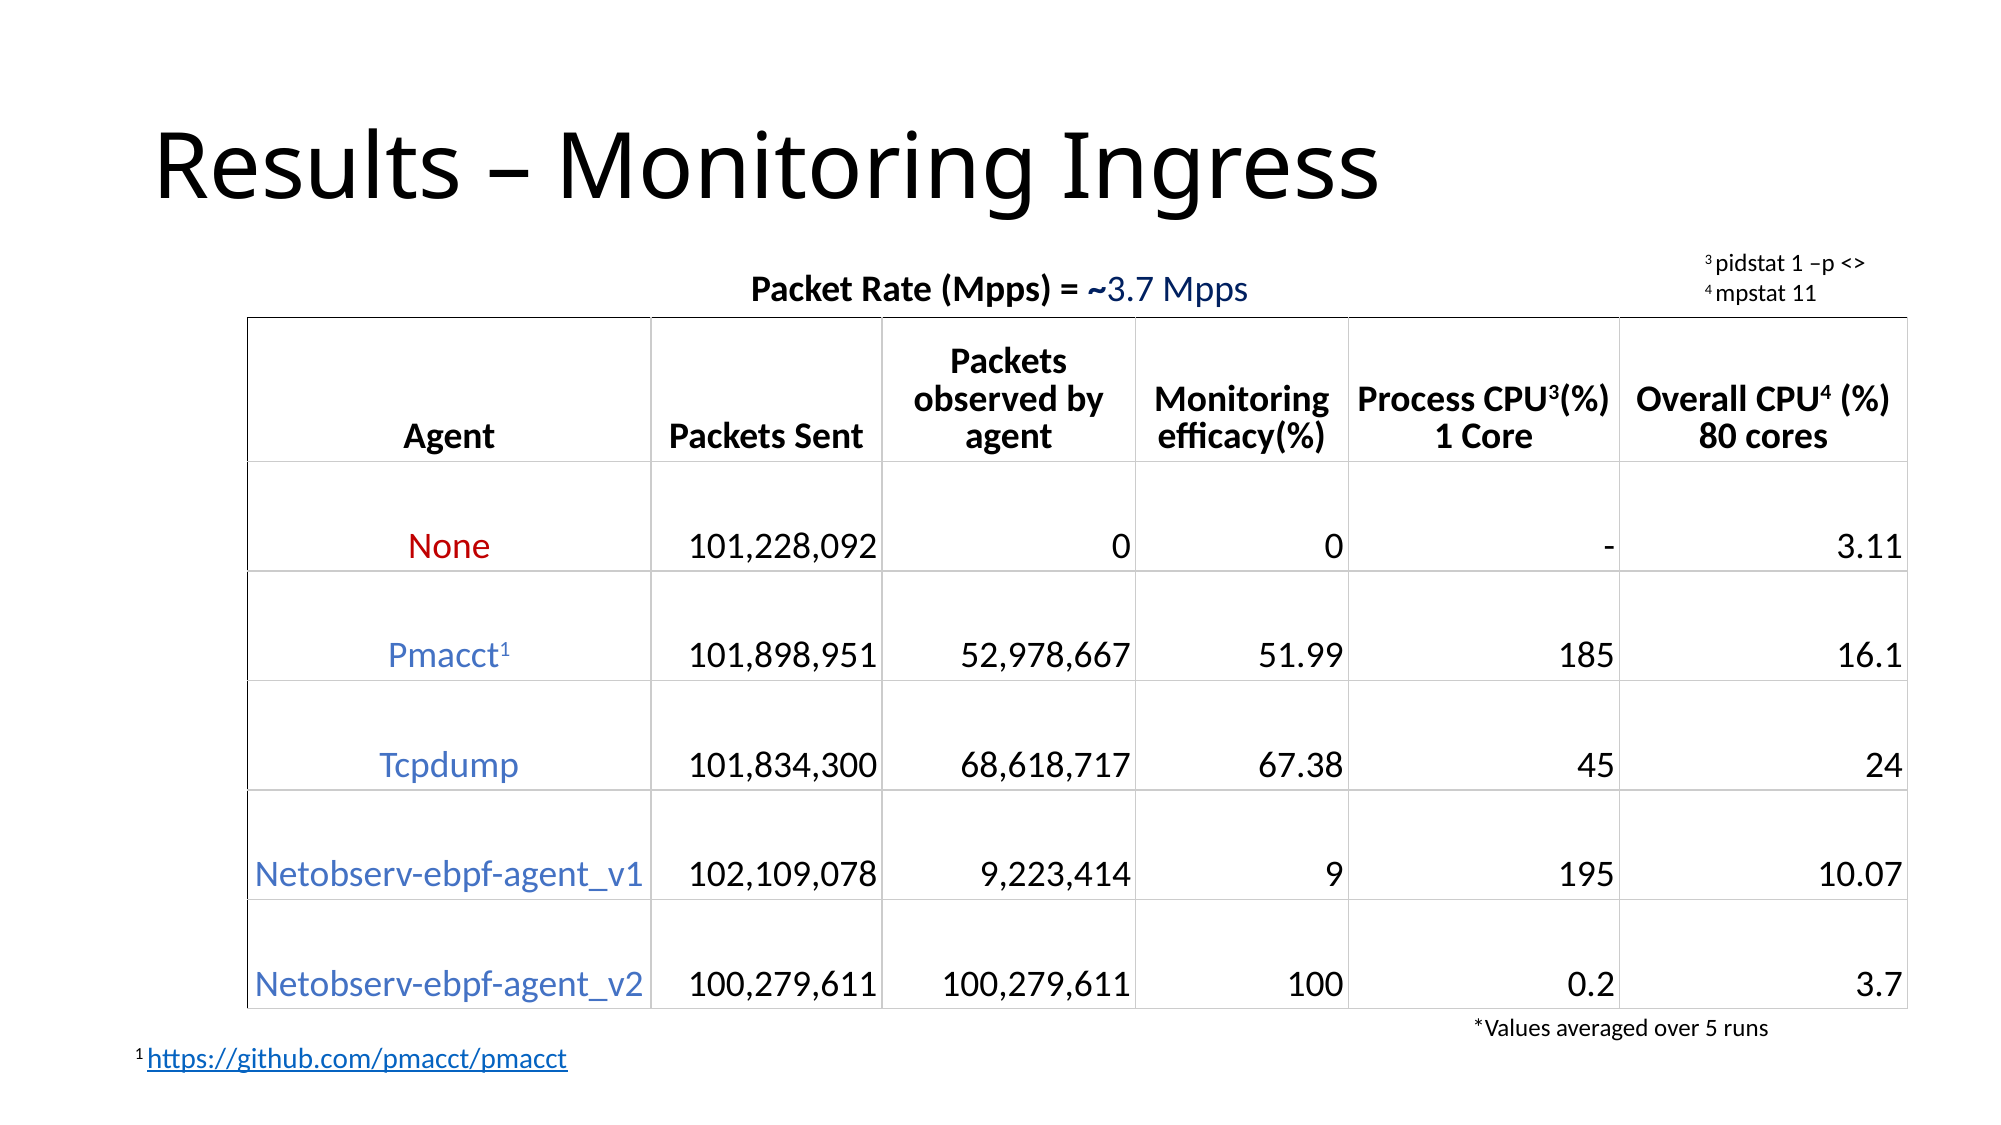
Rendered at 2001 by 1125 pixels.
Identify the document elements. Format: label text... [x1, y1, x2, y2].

table_cell 9,223,414 [883, 791, 1135, 899]
table_cell 68,618,717 [883, 681, 1135, 789]
table_cell Tcpdump [248, 681, 650, 789]
table_cell 51.99 [1136, 572, 1348, 680]
table_cell 101,834,300 [652, 681, 881, 789]
text_box 1 https://github.com/pmacct/pmacct [120, 1031, 583, 1117]
table_header Packets Sent [652, 318, 881, 461]
table_cell 100,279,611 [652, 900, 881, 1008]
table_cell 9 [1136, 791, 1348, 899]
text_box *Values averaged over 5 runs [1457, 1004, 1785, 1050]
table_cell 101,228,092 [652, 462, 881, 570]
table_header Monitoring efficacy(%) [1136, 318, 1348, 461]
text_box Packet Rate (Mpps) = ~3.7 Mpps [736, 257, 1264, 317]
table_cell 3.7 [1620, 900, 1907, 1008]
table_cell 102,109,078 [652, 791, 881, 899]
table_cell - [1349, 462, 1619, 570]
text_box 3 pidstat 1 –p <> 4 mpstat 11 [1690, 239, 1881, 354]
table_cell 45 [1349, 681, 1619, 789]
table_header Agent [248, 318, 650, 461]
table_cell 185 [1349, 572, 1619, 680]
table_cell None [248, 462, 650, 570]
table_cell 3.11 [1620, 462, 1907, 570]
table_cell 0 [1136, 462, 1348, 570]
table_cell 0 [883, 462, 1135, 570]
table_cell 67.38 [1136, 681, 1348, 789]
table_header Packets observed by agent [883, 318, 1135, 461]
table_cell 195 [1349, 791, 1619, 899]
table_header Process CPU3(%) 1 Core [1349, 318, 1619, 461]
table_cell 24 [1620, 681, 1907, 789]
table_cell 100,279,611 [883, 900, 1135, 1008]
title Results – Monitoring Ingress [137, 59, 1863, 278]
table_cell 100 [1136, 900, 1348, 1008]
table_cell 10.07 [1620, 791, 1907, 899]
table_cell 52,978,667 [883, 572, 1135, 680]
table_cell Netobserv-ebpf-agent_v1 [248, 791, 650, 899]
table_cell 16.1 [1620, 572, 1907, 680]
table_cell Netobserv-ebpf-agent_v2 [248, 900, 650, 1008]
table_cell 101,898,951 [652, 572, 881, 680]
table_cell 0.2 [1349, 900, 1619, 1008]
table_header Overall CPU4 (%) 80 cores [1620, 318, 1907, 461]
table_cell Pmacct1 [248, 572, 650, 680]
